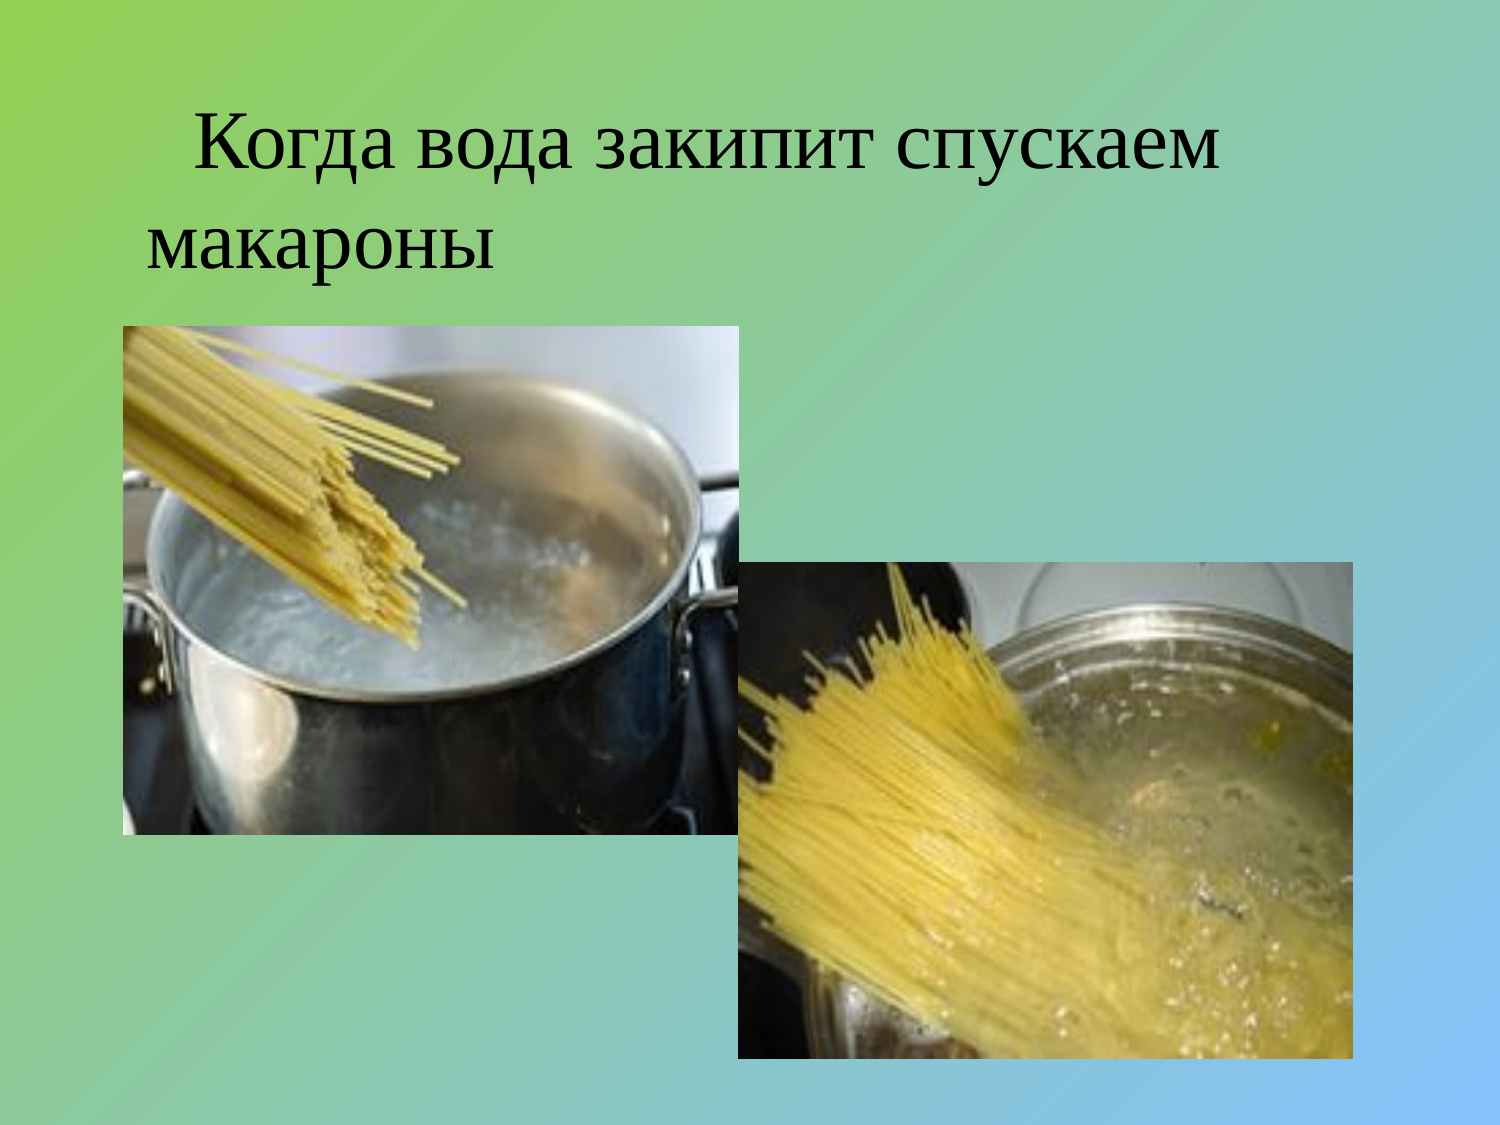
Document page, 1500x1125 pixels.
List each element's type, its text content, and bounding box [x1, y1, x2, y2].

list Когда вода закипит спускаем макароны [75, 78, 1425, 1005]
picture [123, 326, 1353, 1059]
